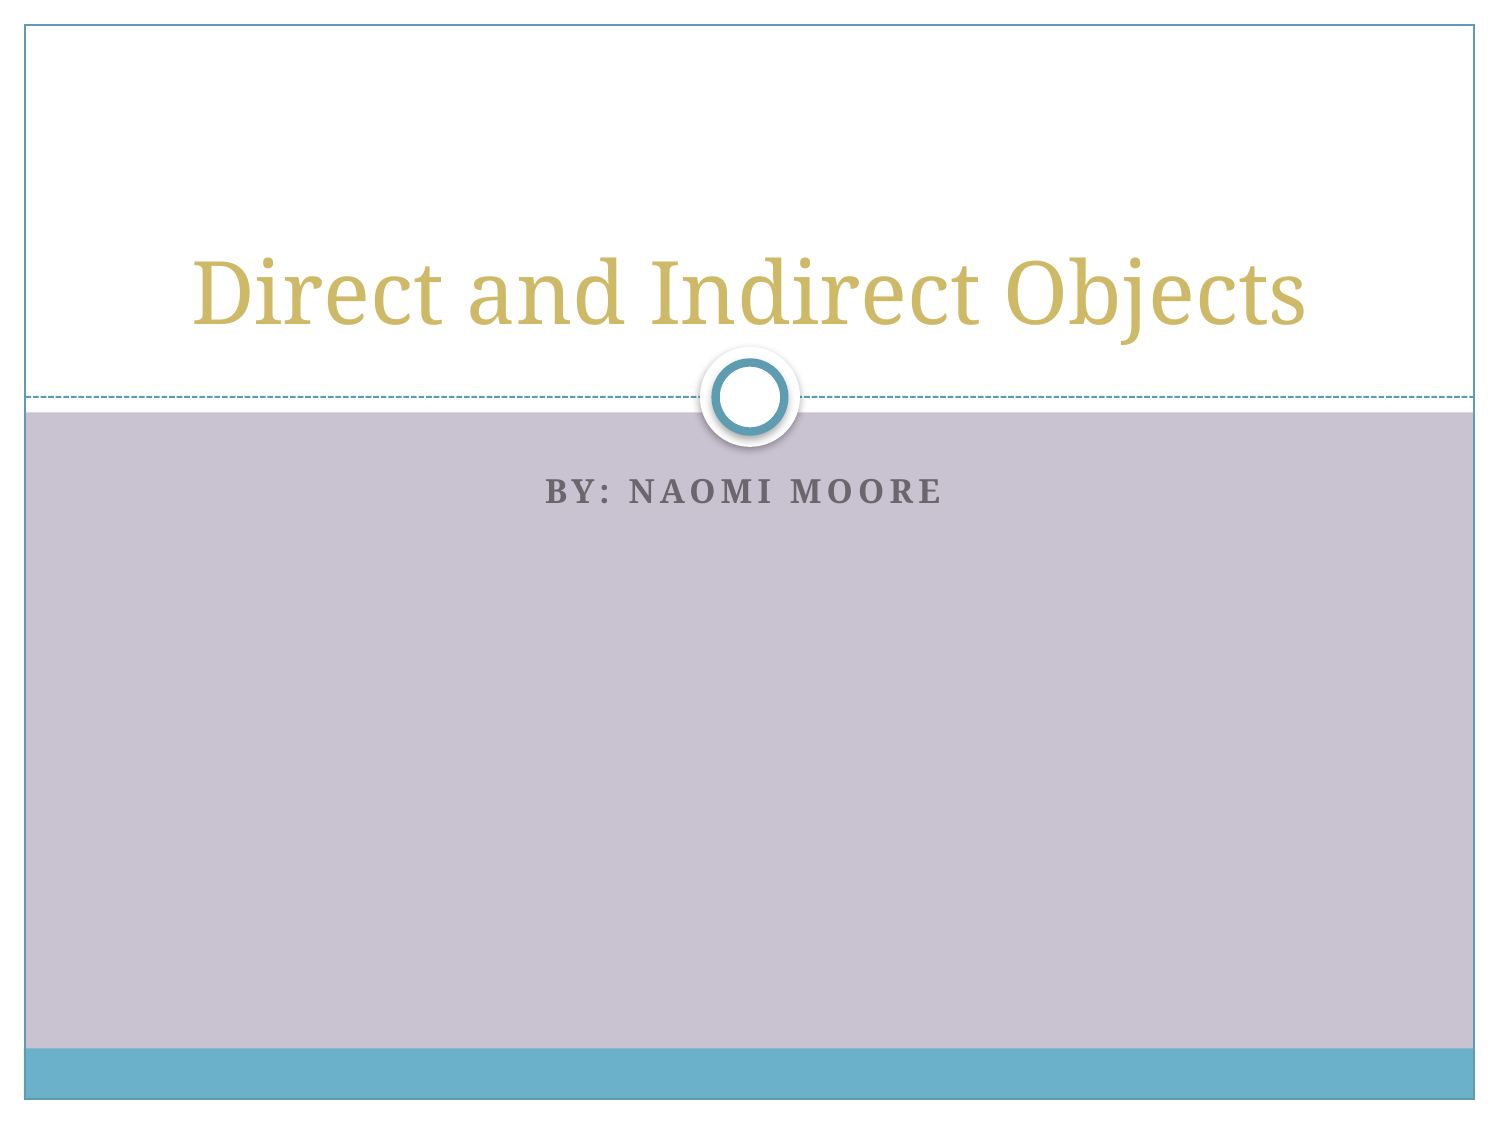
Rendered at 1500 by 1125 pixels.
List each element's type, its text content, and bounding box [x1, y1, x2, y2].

subtitle By: Naomi Moore [224, 462, 1276, 751]
title Direct and Indirect Objects [112, 62, 1388, 351]
